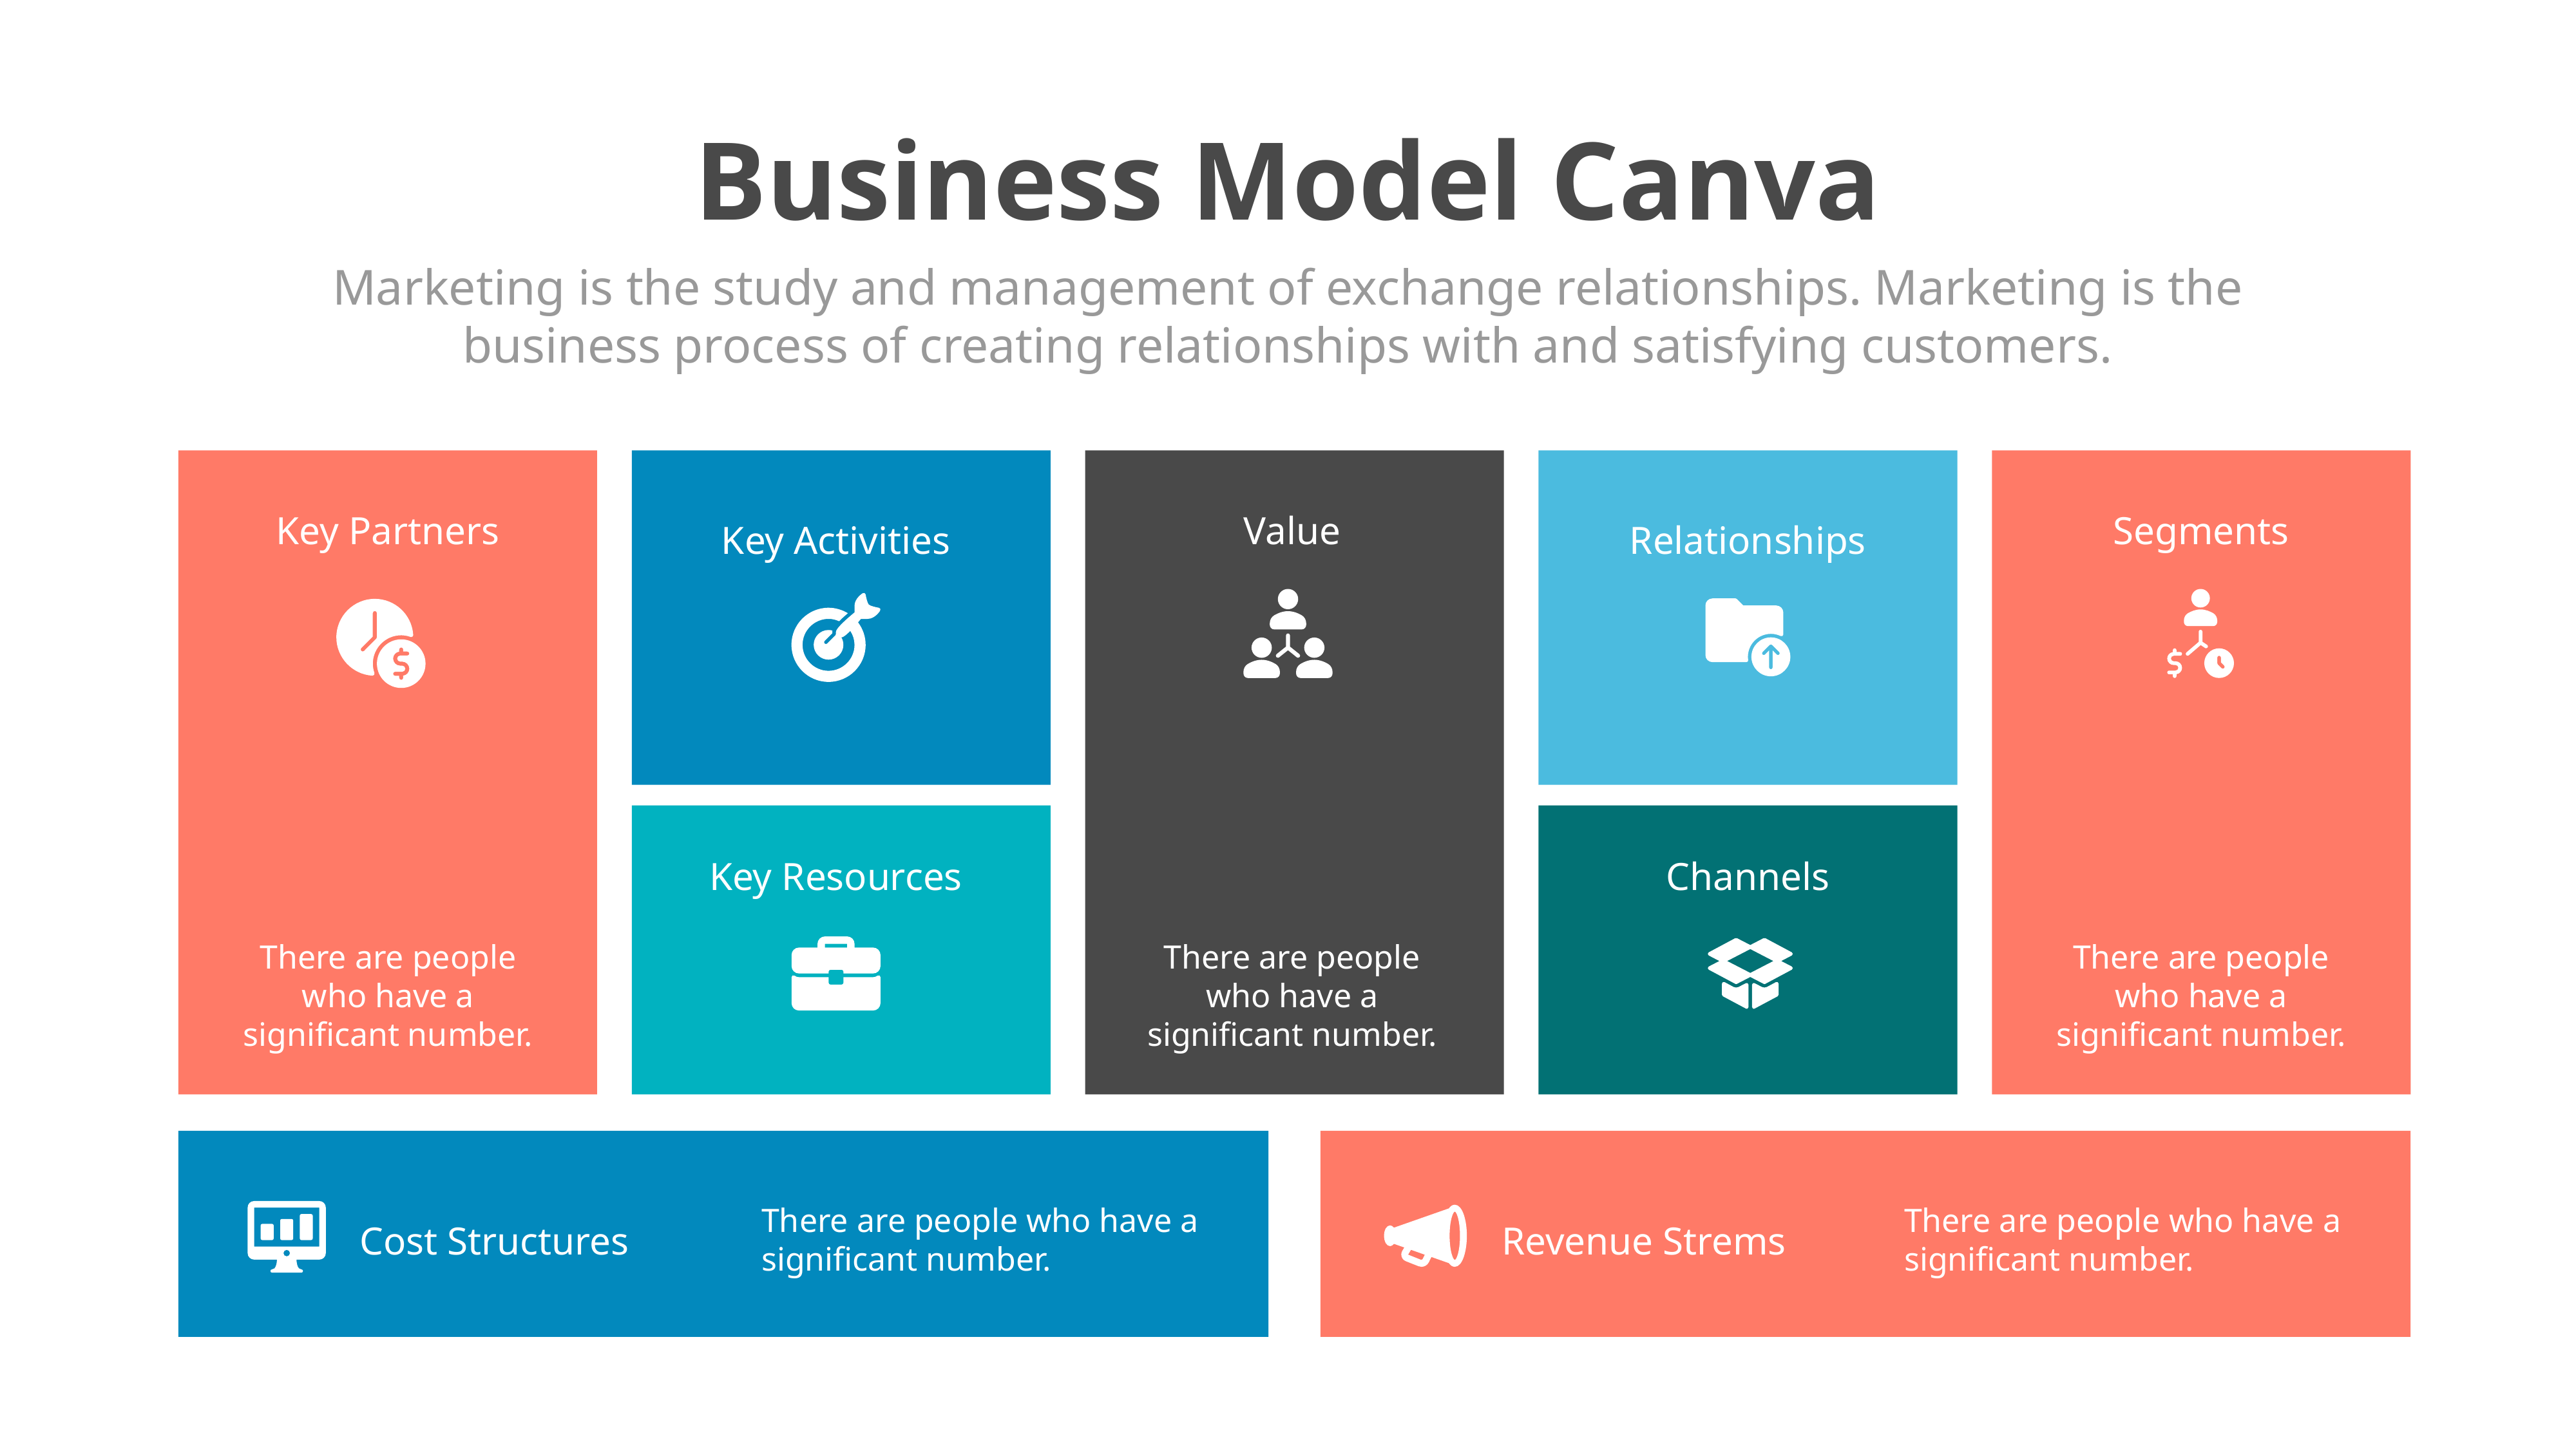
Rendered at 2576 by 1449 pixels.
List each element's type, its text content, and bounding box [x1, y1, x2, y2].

text_box There are people who have a significant number. [231, 932, 545, 1057]
text_box Revenue Strems [1492, 1212, 1894, 1267]
text_box There are people who have a significant number. [2045, 932, 2358, 1057]
text_box Key Resources [689, 848, 983, 903]
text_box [1705, 594, 1791, 680]
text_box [2156, 589, 2246, 678]
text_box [1384, 1194, 1467, 1278]
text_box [1708, 938, 1793, 1009]
text_box Relationships [1601, 511, 1895, 566]
text_box Value [1145, 502, 1439, 557]
text_box Marketing is the study and management of exchange relationships. Marketing is the business process of creating relationships with and satisfying customers. [281, 251, 2295, 377]
text_box [631, 805, 1051, 1095]
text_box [1243, 589, 1333, 678]
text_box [247, 1197, 326, 1276]
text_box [791, 929, 881, 1018]
text_box [631, 450, 1051, 786]
text_box [1538, 450, 1958, 786]
text_box [1320, 1130, 2411, 1338]
text_box Segments [2054, 502, 2349, 557]
text_box Channels [1601, 848, 1895, 903]
text_box Key Activities [689, 511, 983, 566]
text_box [1538, 805, 1958, 1095]
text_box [791, 592, 881, 682]
text_box Key Partners [240, 502, 535, 557]
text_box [336, 598, 426, 688]
text_box [1085, 450, 1505, 1095]
text_box [1991, 450, 2411, 1095]
text_box Cost Structures [350, 1212, 752, 1267]
text_box There are people who have a significant number. [1894, 1195, 2356, 1282]
text_box There are people who have a significant number. [752, 1195, 1214, 1282]
text_box Business Model Canva [685, 108, 1891, 247]
text_box There are people who have a significant number. [1136, 932, 1449, 1057]
text_box [178, 1130, 1269, 1338]
text_box [178, 450, 598, 1095]
